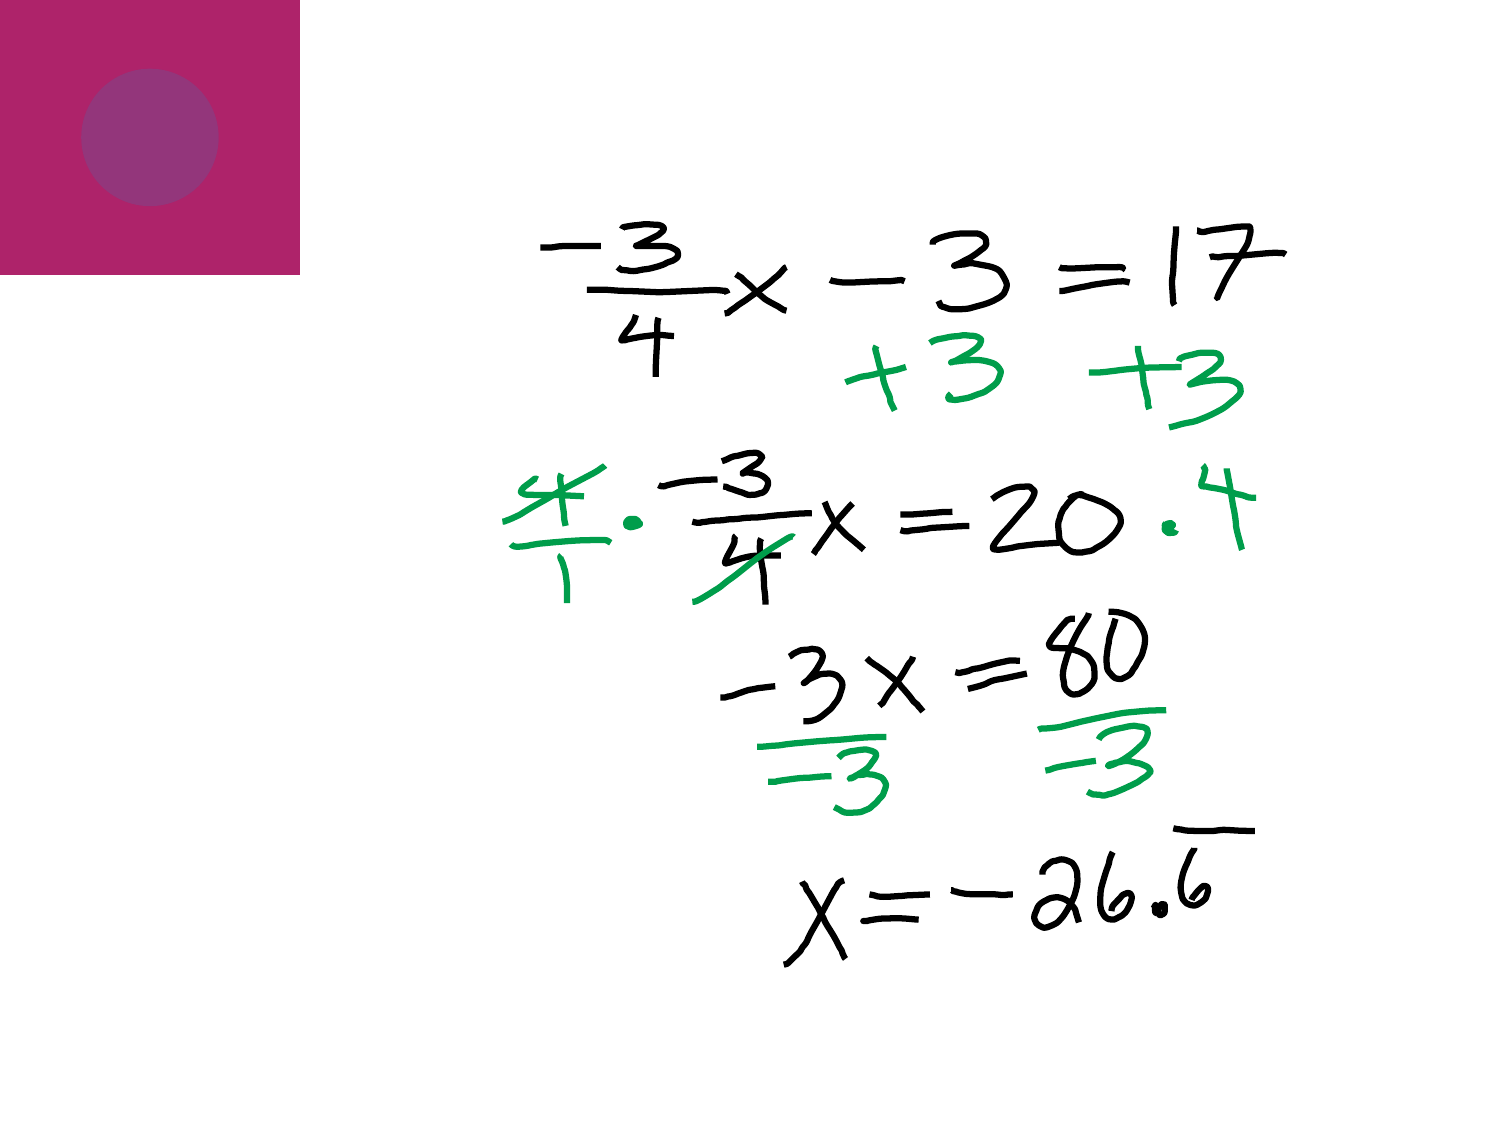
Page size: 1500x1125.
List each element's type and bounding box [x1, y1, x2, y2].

text_box [874, 345, 884, 371]
text_box [721, 452, 769, 496]
text_box [692, 512, 812, 524]
text_box [1105, 610, 1146, 680]
text_box [1173, 827, 1255, 832]
text_box [878, 656, 914, 707]
text_box [620, 314, 656, 342]
text_box [757, 291, 787, 312]
text_box [724, 266, 787, 315]
text_box [654, 317, 660, 377]
text_box [563, 489, 585, 498]
text_box [821, 915, 847, 960]
text_box [1168, 351, 1242, 429]
text_box [1088, 367, 1141, 374]
text_box [757, 736, 887, 748]
text_box [1087, 725, 1152, 797]
text_box [783, 879, 845, 966]
text_box [869, 893, 930, 898]
text_box [991, 485, 1060, 551]
text_box [502, 464, 606, 523]
text_box [735, 273, 757, 291]
text_box [881, 374, 896, 411]
text_box [866, 657, 897, 684]
text_box [836, 520, 865, 551]
text_box [955, 659, 1020, 674]
text_box [1059, 266, 1124, 271]
text_box [801, 881, 821, 914]
text_box [1200, 464, 1230, 493]
text_box [692, 535, 795, 603]
text_box [540, 245, 601, 249]
text_box [1045, 760, 1094, 772]
text_box [833, 748, 887, 814]
text_box [1037, 709, 1167, 731]
text_box [951, 889, 1013, 896]
text_box [900, 525, 970, 533]
text_box [559, 554, 568, 604]
text_box [1048, 612, 1096, 696]
text_box [586, 288, 729, 295]
text_box [1059, 280, 1130, 292]
text_box [720, 685, 776, 699]
text_box [759, 538, 763, 555]
text_box [932, 232, 1008, 311]
text_box [1157, 903, 1166, 916]
text_box [1137, 345, 1151, 410]
text_box [559, 473, 563, 489]
text_box [896, 682, 924, 712]
text_box [520, 477, 560, 496]
text_box [845, 366, 907, 384]
text_box [560, 491, 567, 527]
text_box [1152, 904, 1158, 915]
text_box [625, 518, 641, 528]
text_box [1230, 481, 1257, 499]
text_box [724, 535, 759, 565]
text_box [510, 539, 612, 548]
text_box [765, 551, 781, 557]
text_box [812, 502, 854, 555]
text_box [823, 501, 838, 523]
text_box [929, 334, 1002, 401]
text_box [1164, 522, 1177, 534]
text_box [967, 672, 1028, 690]
text_box [768, 775, 832, 783]
text_box [760, 558, 767, 605]
text_box [1209, 252, 1287, 259]
text_box [1057, 493, 1122, 554]
text_box [788, 648, 844, 723]
text_box [829, 279, 905, 284]
text_box [1033, 858, 1080, 929]
text_box [658, 327, 675, 337]
text_box [1099, 851, 1133, 921]
text_box [617, 223, 679, 272]
text_box [1225, 468, 1243, 551]
text_box [1197, 225, 1252, 299]
text_box [1179, 847, 1209, 907]
text_box [862, 917, 919, 922]
text_box [900, 511, 953, 516]
text_box [1143, 366, 1178, 370]
text_box [658, 478, 718, 488]
text_box [1171, 226, 1177, 306]
